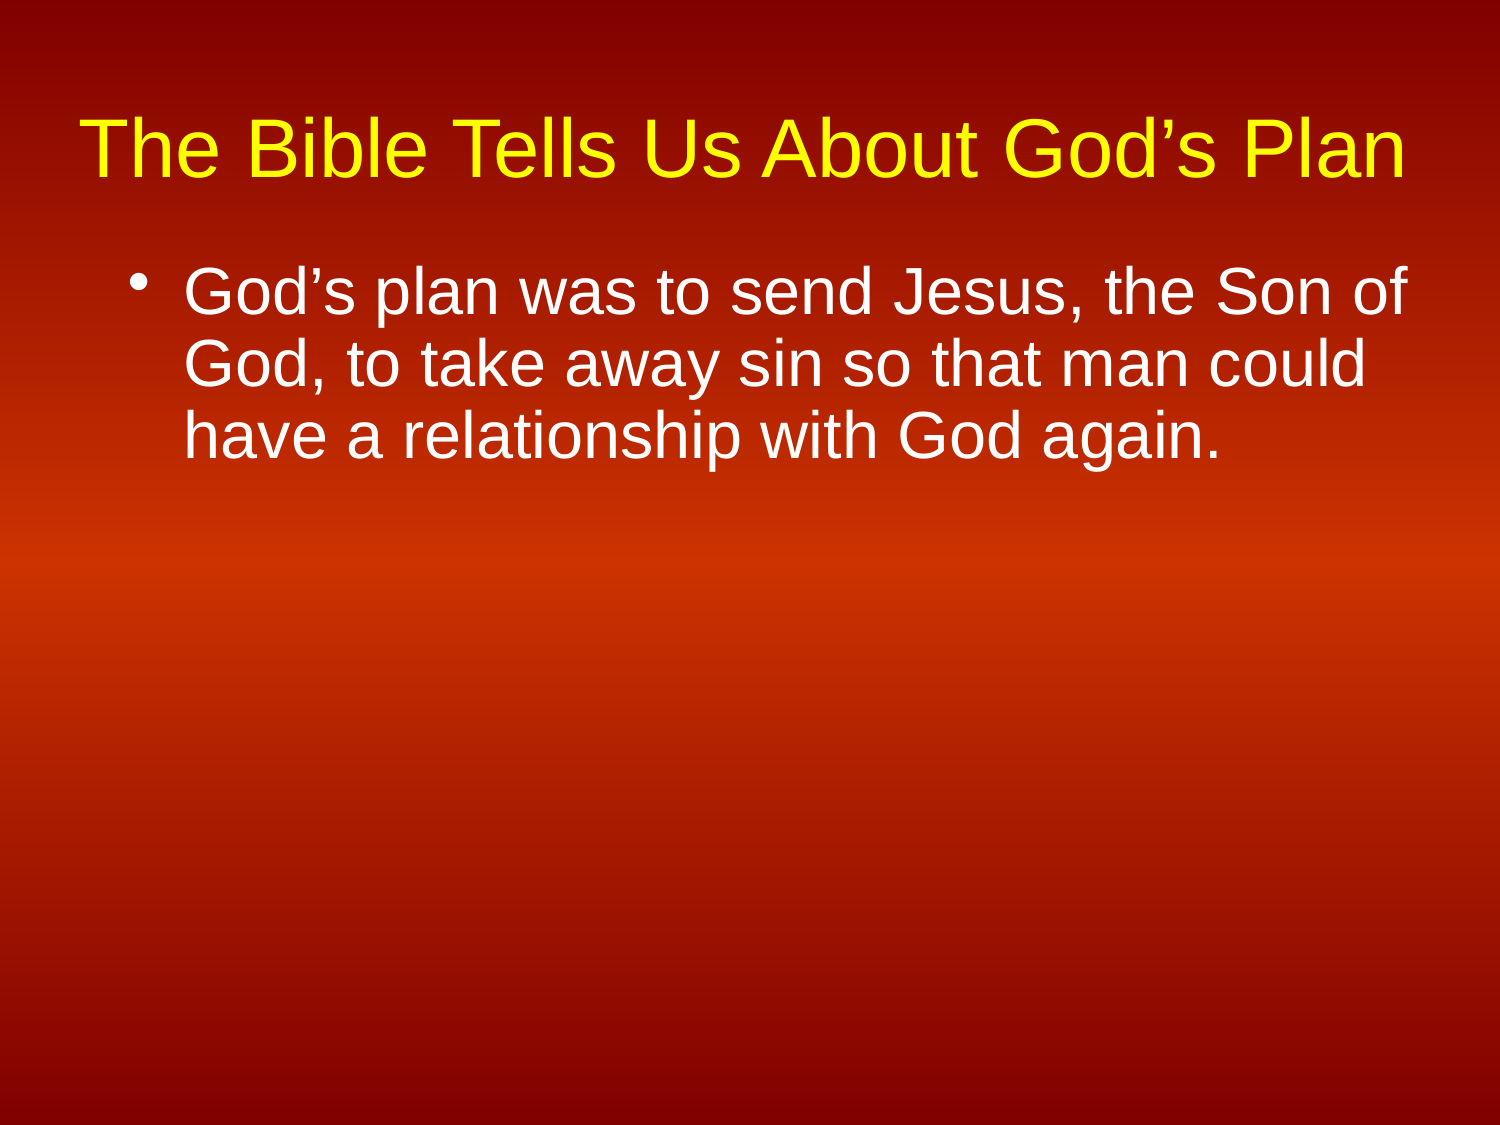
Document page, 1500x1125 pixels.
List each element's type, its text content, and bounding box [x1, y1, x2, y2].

list God’s plan was to send Jesus, the Son of God, to take away sin so that man could have a relationship with God again. [112, 249, 1438, 500]
title The Bible Tells Us About God’s Plan [50, 50, 1438, 238]
